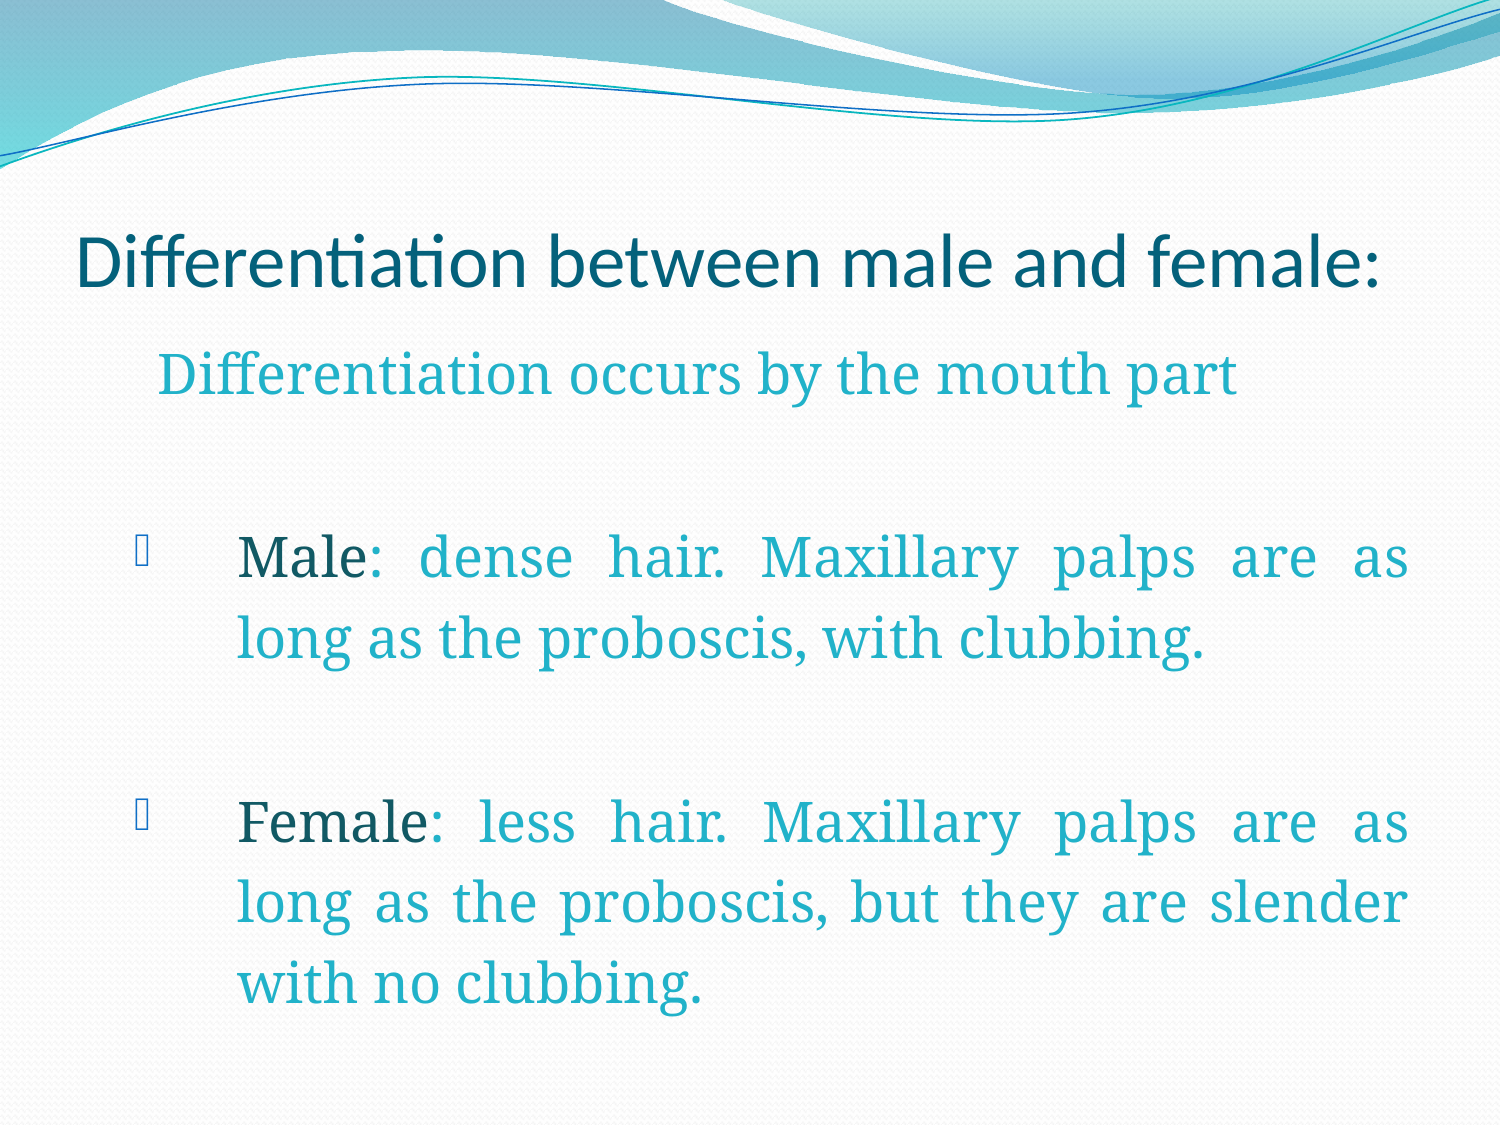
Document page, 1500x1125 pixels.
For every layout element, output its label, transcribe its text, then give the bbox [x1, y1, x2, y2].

list Differentiation occurs by the mouth part Male: dense hair. Maxillary palps are as long as the proboscis, with clubbing. Female: less hair. Maxillary palps are as long as the proboscis, but they are slender with no clubbing. [75, 317, 1425, 1038]
title Differentiation between male and female: [75, 115, 1425, 303]
